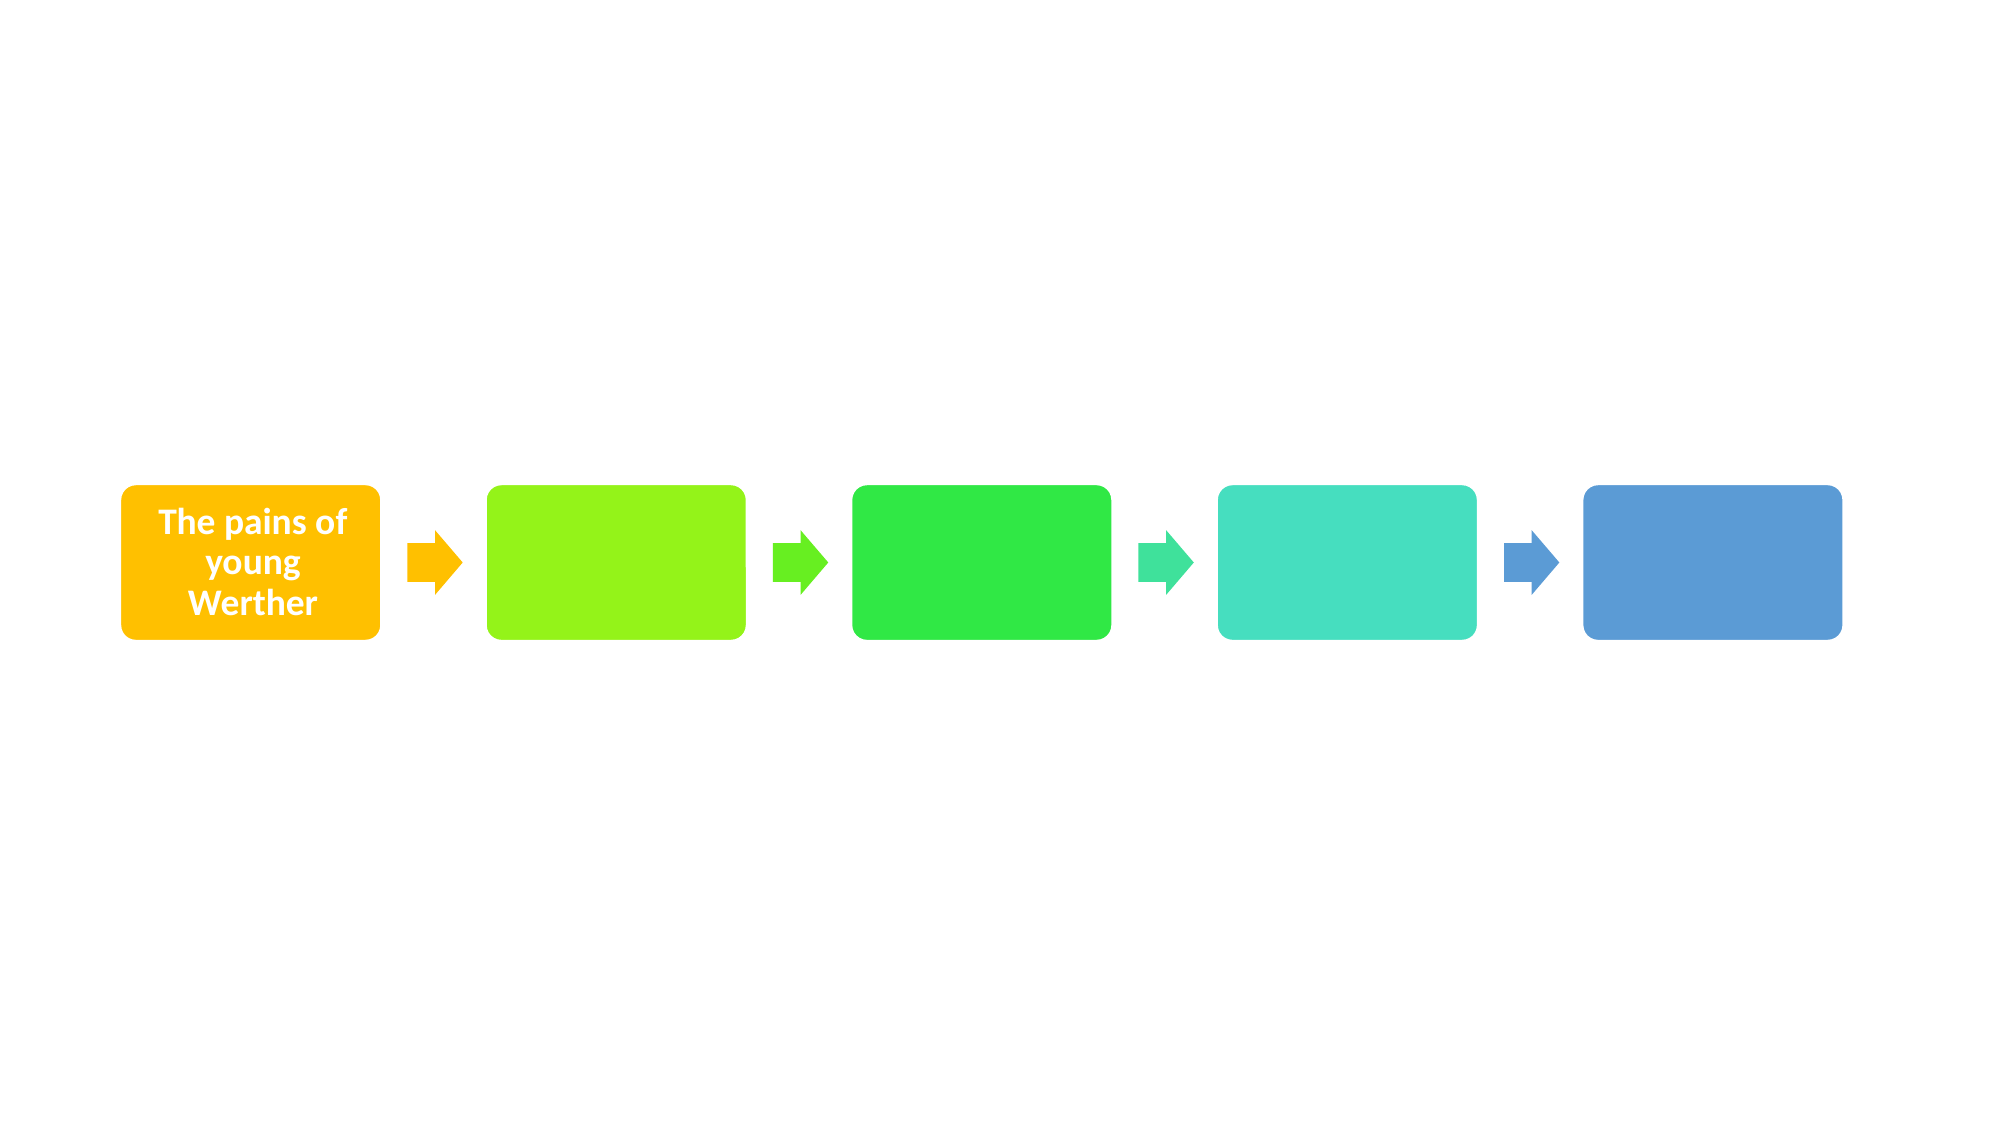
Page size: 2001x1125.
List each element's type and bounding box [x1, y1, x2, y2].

list [119, 205, 1845, 920]
